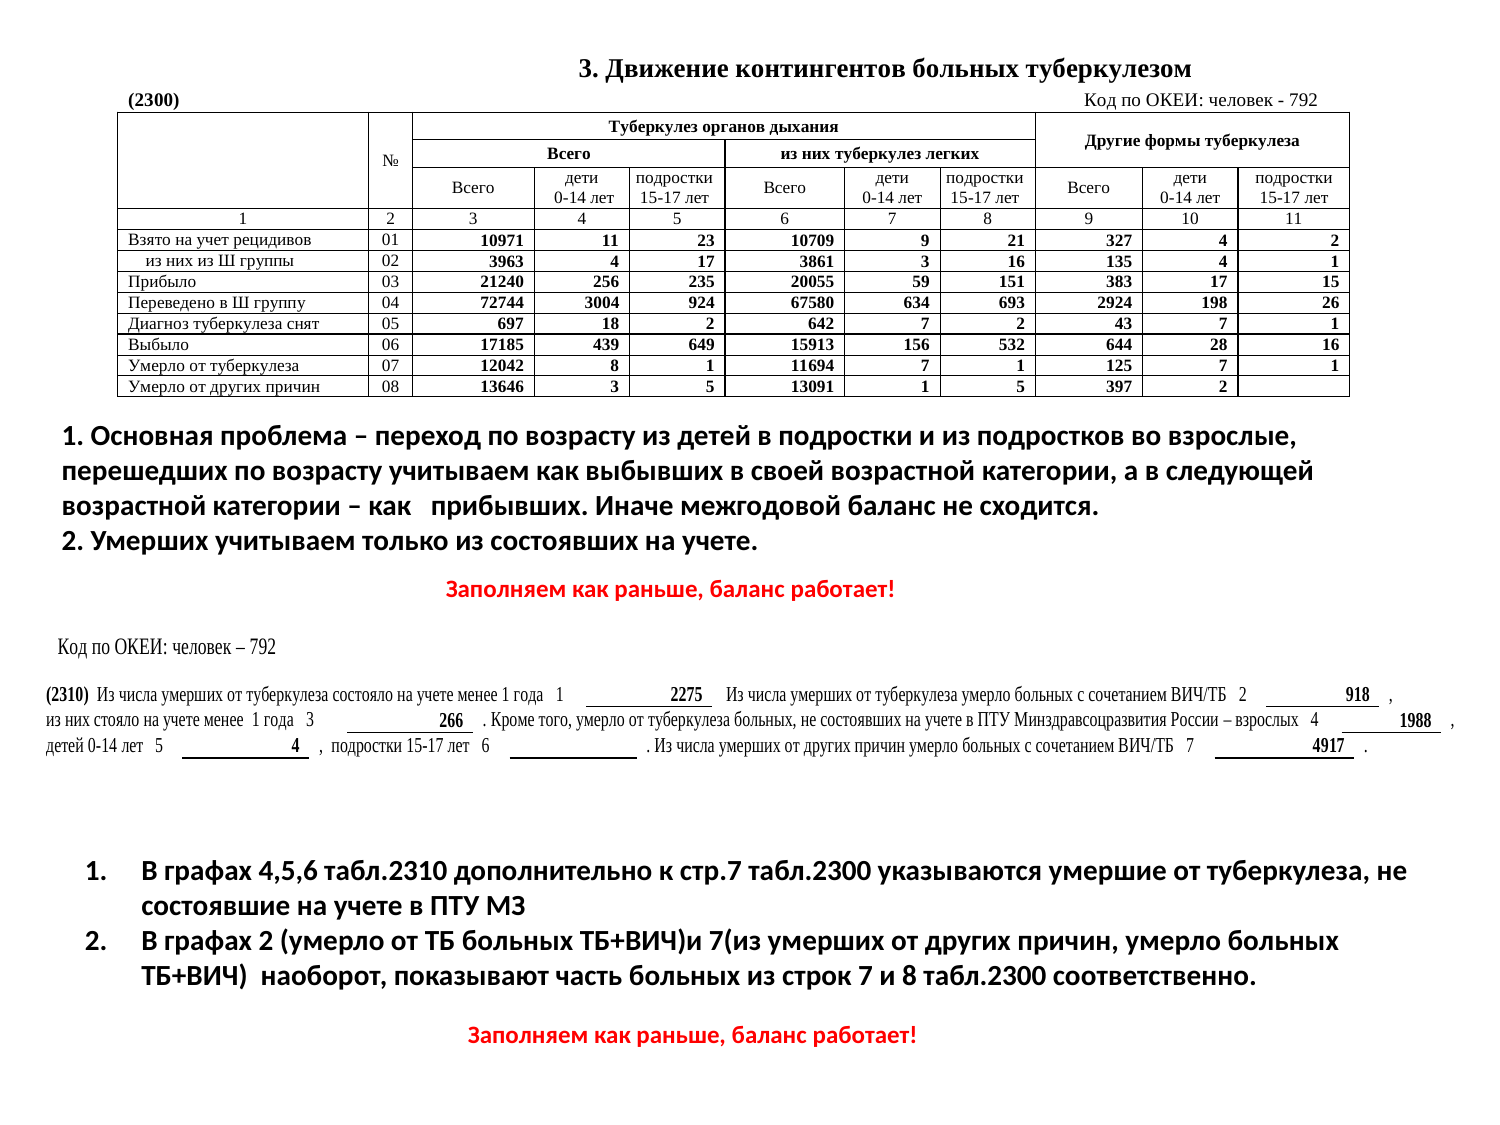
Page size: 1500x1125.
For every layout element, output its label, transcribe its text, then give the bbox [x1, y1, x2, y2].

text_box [46, 632, 1476, 788]
text_box В графах 4,5,6 табл.2310 дополнительно к стр.7 табл.2300 указываются умершие от туберкулеза, не состоявшие на учете в ПТУ МЗ В графах 2 (умерло от ТБ больных ТБ+ВИЧ)и 7(из умерших от других причин, умерло больных ТБ+ВИЧ) наоборот, показывают часть больных из строк 7 и 8 табл.2300 соответственно. [70, 843, 1454, 999]
text_box Заполняем как раньше, баланс работает! [453, 1011, 951, 1086]
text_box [116, 46, 1500, 423]
text_box 1. Основная проблема – переход по возрасту из детей в подростки и из подростков во взрослые, перешедших по возрасту учитываем как выбывших в своей возрастной категории, а в следующей возрастной категории – как прибывших. Иначе межгодовой баланс не сходится. 2. Умерших учитываем только из состоявших на учете. [46, 408, 1430, 564]
text_box Заполняем как раньше, баланс работает! [430, 565, 929, 631]
